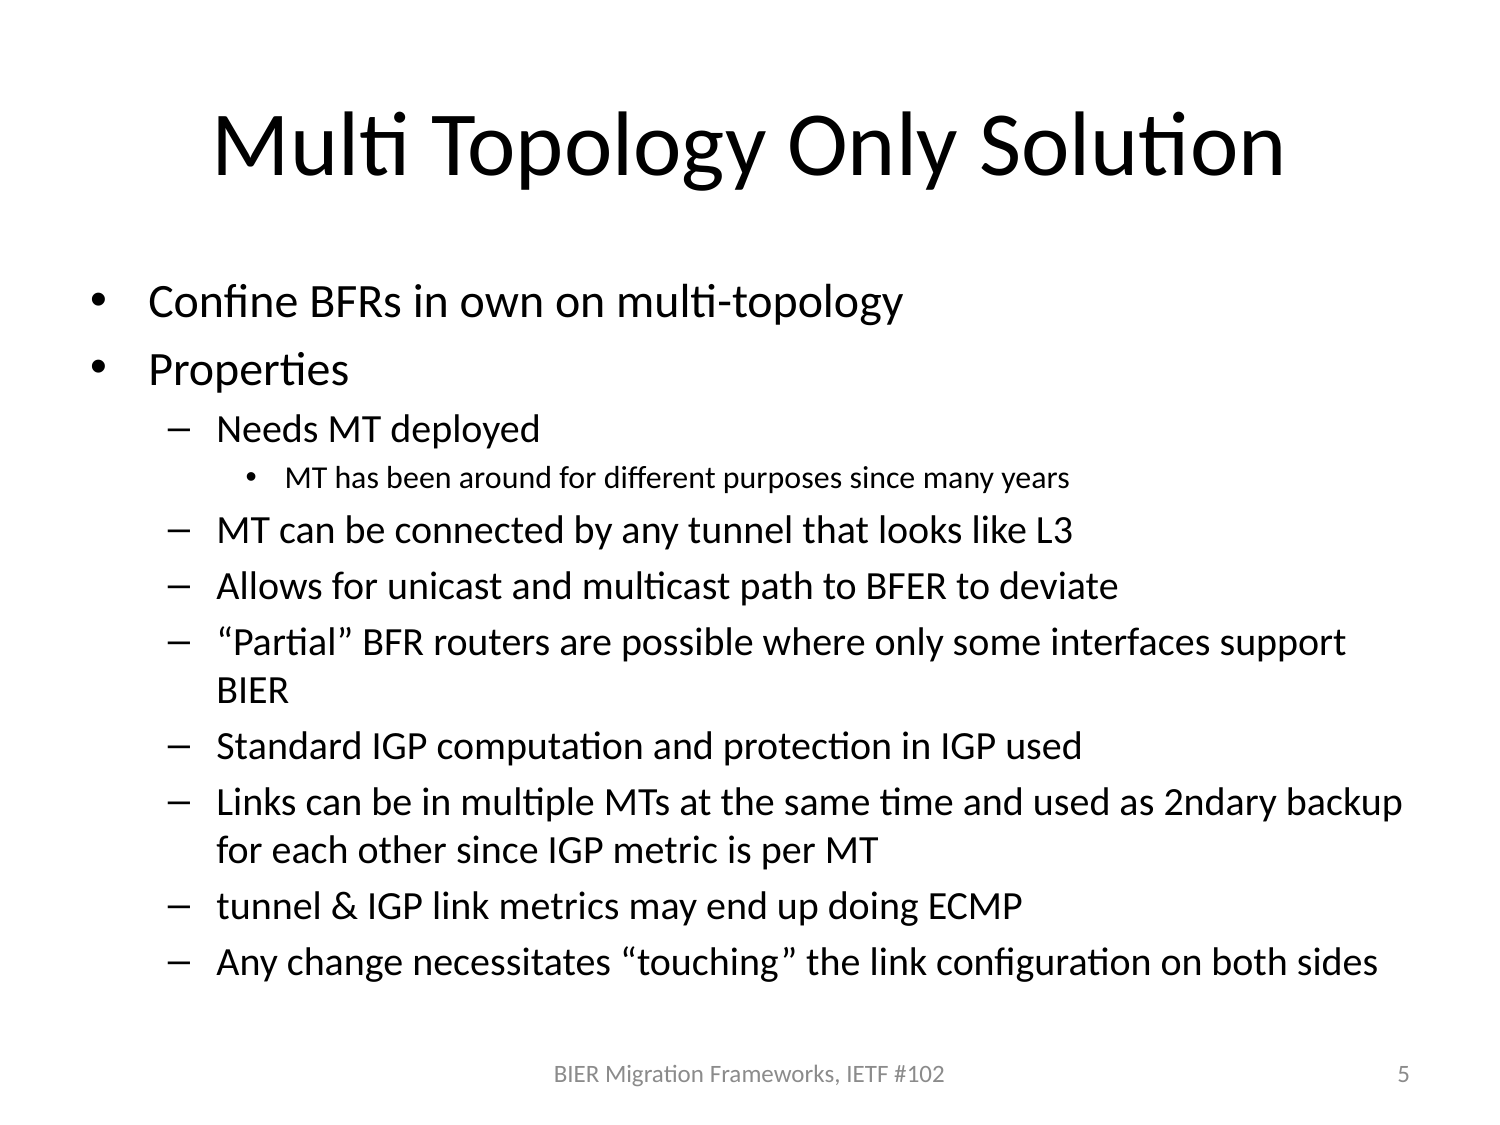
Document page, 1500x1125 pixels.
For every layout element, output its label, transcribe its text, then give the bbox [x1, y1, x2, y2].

list Confine BFRs in own on multi-topology Properties Needs MT deployed MT has been around for different purposes since many years MT can be connected by any tunnel that looks like L3 Allows for unicast and multicast path to BFER to deviate “Partial” BFR routers are possible where only some interfaces support BIER Standard IGP computation and protection in IGP used Links can be in multiple MTs at the same time and used as 2ndary backup for each other since IGP metric is per MT tunnel & IGP link metrics may end up doing ECMP Any change necessitates “touching” the link configuration on both sides [75, 262, 1425, 1005]
footer BIER Migration Frameworks, IETF #102 [512, 1042, 988, 1103]
title Multi Topology Only Solution [75, 45, 1425, 233]
slide_number 5 [1074, 1042, 1425, 1103]
